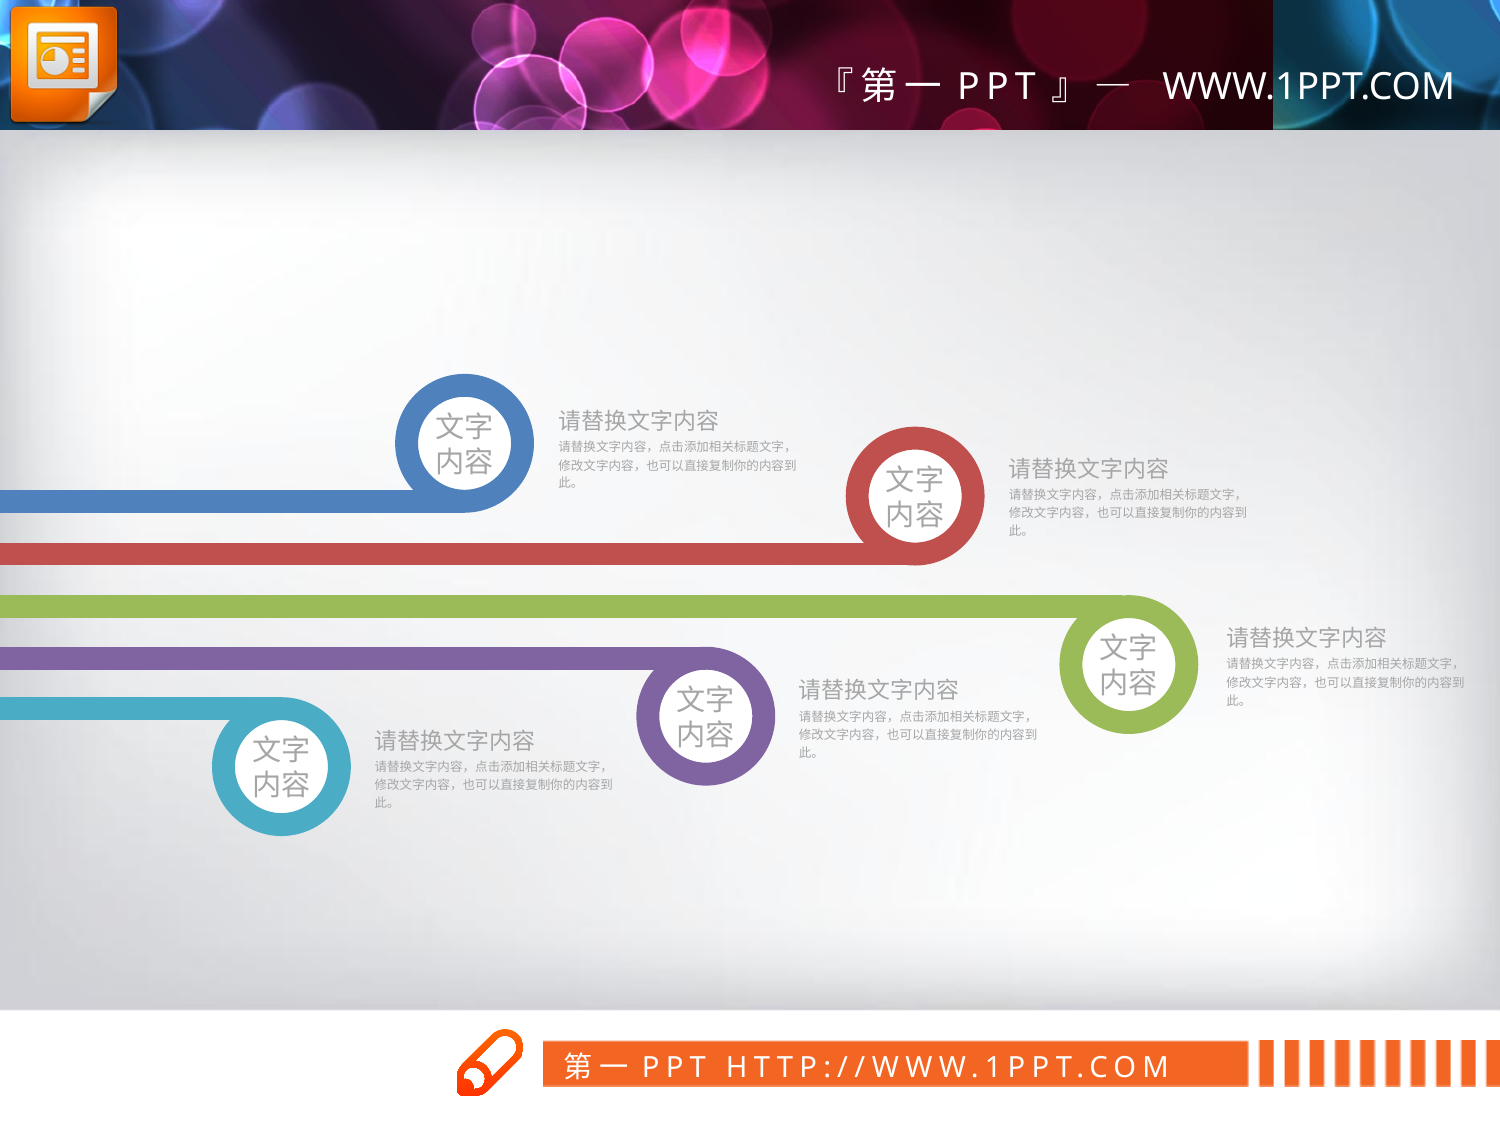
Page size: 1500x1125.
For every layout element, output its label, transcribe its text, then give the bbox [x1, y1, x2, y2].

text_box 请替换文字内容 [1009, 448, 1193, 482]
text_box 文字内容 [1068, 604, 1189, 725]
text_box 请替换文字内容 [798, 670, 983, 704]
text_box 文字内容 [645, 656, 766, 777]
text_box 请替换文字内容，点击添加相关标题文字，修改文字内容，也可以直接复制你的内容到此。 [374, 756, 613, 811]
text_box 请替换文字内容，点击添加相关标题文字，修改文字内容，也可以直接复制你的内容到此。 [1226, 653, 1465, 708]
text_box 文字内容 [855, 436, 976, 557]
text_box 请替换文字内容，点击添加相关标题文字，修改文字内容，也可以直接复制你的内容到此。 [1008, 484, 1247, 539]
text_box 请替换文字内容 [1226, 618, 1411, 652]
picture [543, 1040, 1500, 1087]
text_box 请替换文字内容，点击添加相关标题文字，修改文字内容，也可以直接复制你的内容到此。 [798, 705, 1037, 760]
text_box 文字内容 [221, 706, 342, 827]
text_box 文字内容 [404, 383, 525, 504]
picture [0, 0, 1500, 1012]
text_box 请替换文字内容，点击添加相关标题文字，修改文字内容，也可以直接复制你的内容到此。 [558, 436, 797, 491]
text_box 请替换文字内容 [558, 400, 743, 434]
text_box 请替换文字内容 [374, 720, 559, 754]
